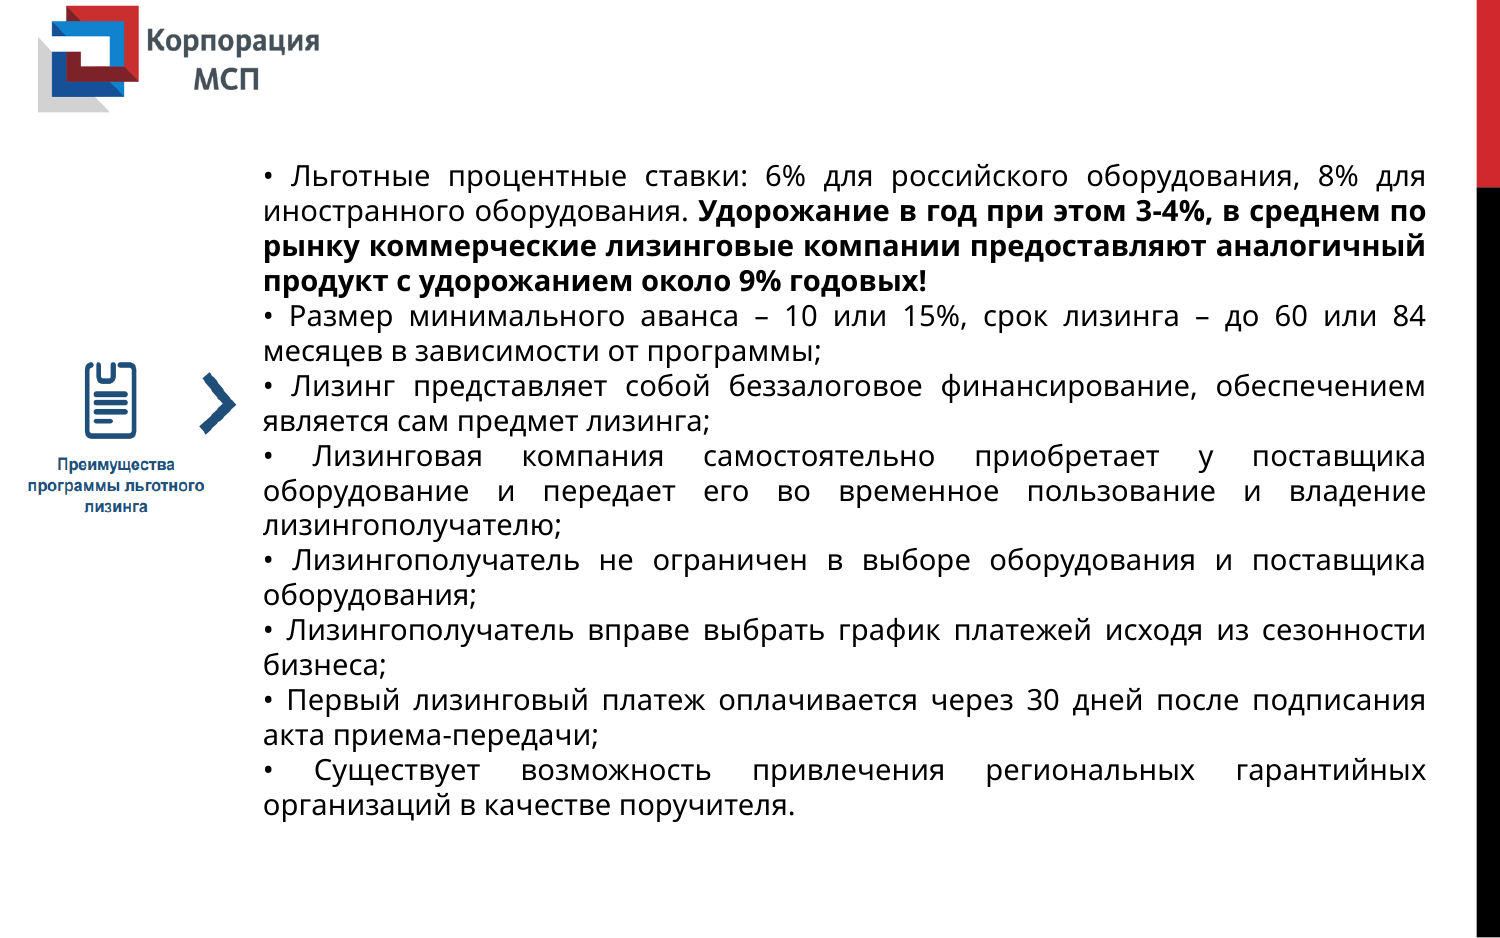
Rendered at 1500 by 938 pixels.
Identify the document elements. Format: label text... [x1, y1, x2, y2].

picture [37, 0, 326, 122]
picture [15, 332, 249, 535]
text_box • Льготные процентные ставки: 6% для российского оборудования, 8% для иностранного оборудования. Удорожание в год при этом 3-4%, в среднем по рынку коммерческие лизинговые компании предоставляют аналогичный продукт с удорожанием около 9% годовых! • Размер минимального аванса – 10 или 15%, срок лизинга – до 60 или 84 месяцев в зависимости от программы; • Лизинг представляет собой беззалоговое финансирование, обеспечением является сам предмет лизинга; • Лизинговая компания самостоятельно приобретает у поставщика оборудование и передает его во временное пользование и владение лизингополучателю; • Лизингополучатель не ограничен в выборе оборудования и поставщика оборудования; • Лизингополучатель вправе выбрать график платежей исходя из сезонности бизнеса; • Первый лизинговый платеж оплачивается через 30 дней после подписания акта приема-передачи; • Существует возможность привлечения региональных гарантийных организаций в качестве поручителя. [248, 149, 1442, 829]
